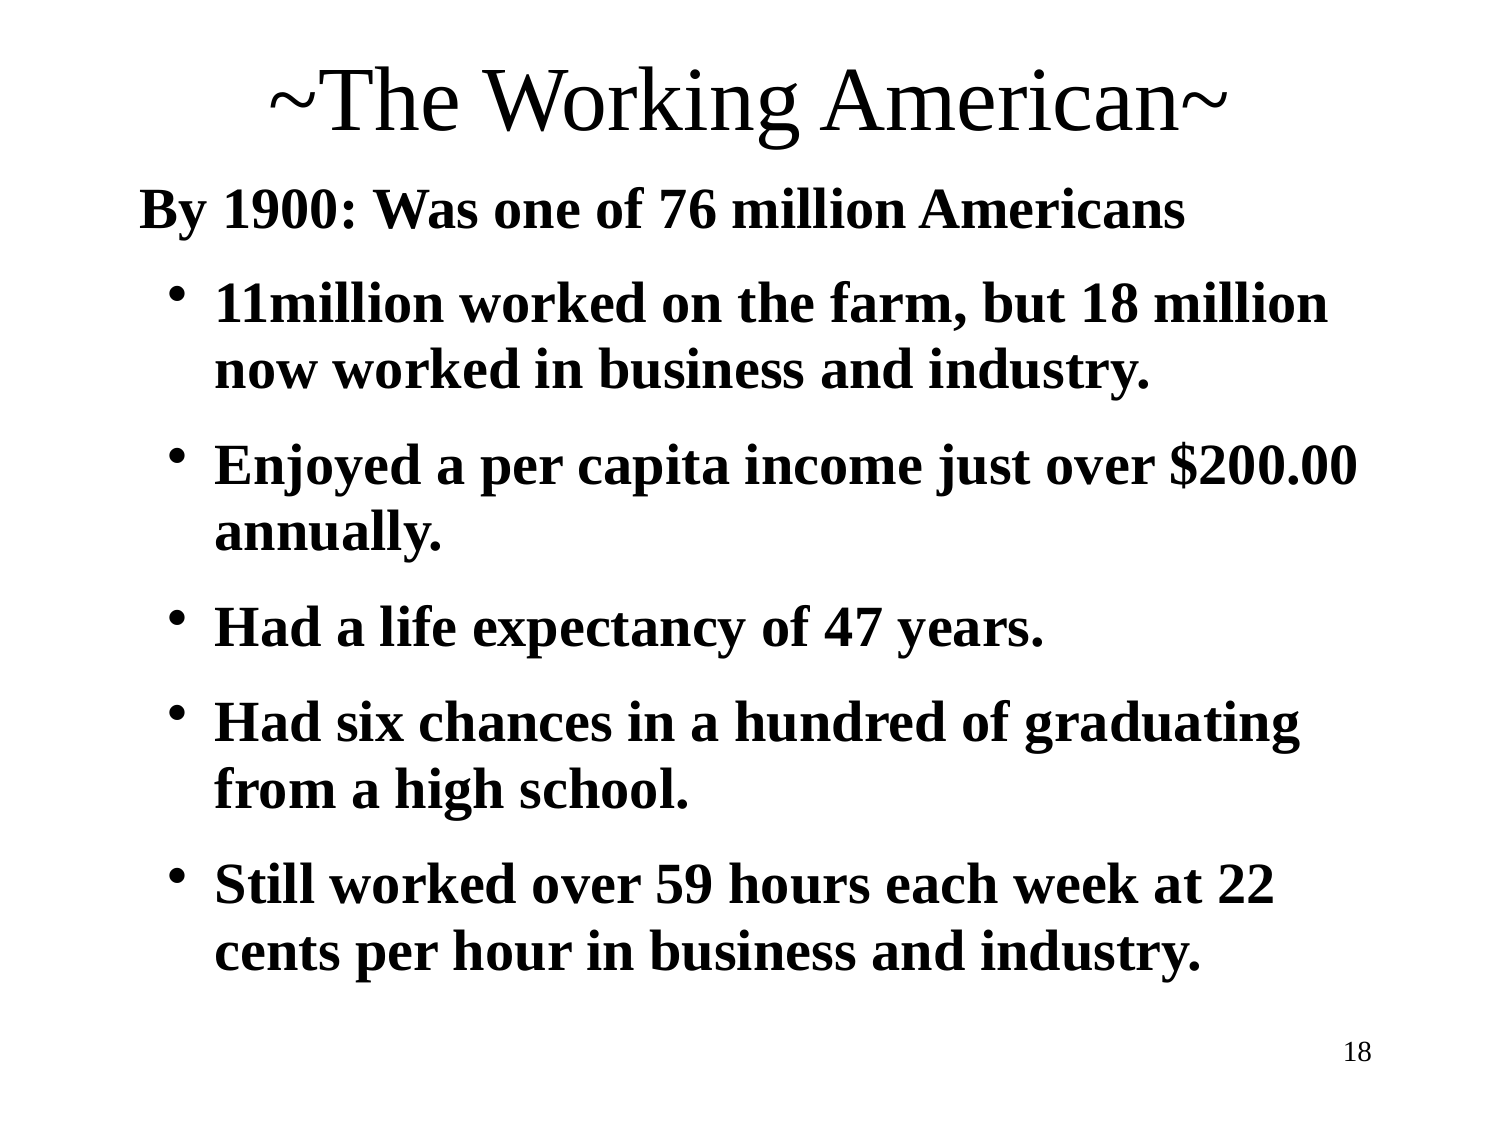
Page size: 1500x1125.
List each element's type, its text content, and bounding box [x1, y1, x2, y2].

title ~The Working American~ [112, 0, 1388, 188]
text_box By 1900: Was one of 76 million Americans 11million worked on the farm, but 18 million now worked in business and industry. Enjoyed a per capita income just over $200.00 annually. Had a life expectancy of 47 years. Had six chances in a hundred of graduating from a high school. Still worked over 59 hours each week at 22 cents per hour in business and industry. [124, 162, 1400, 991]
slide_number 18 [1074, 1025, 1388, 1100]
